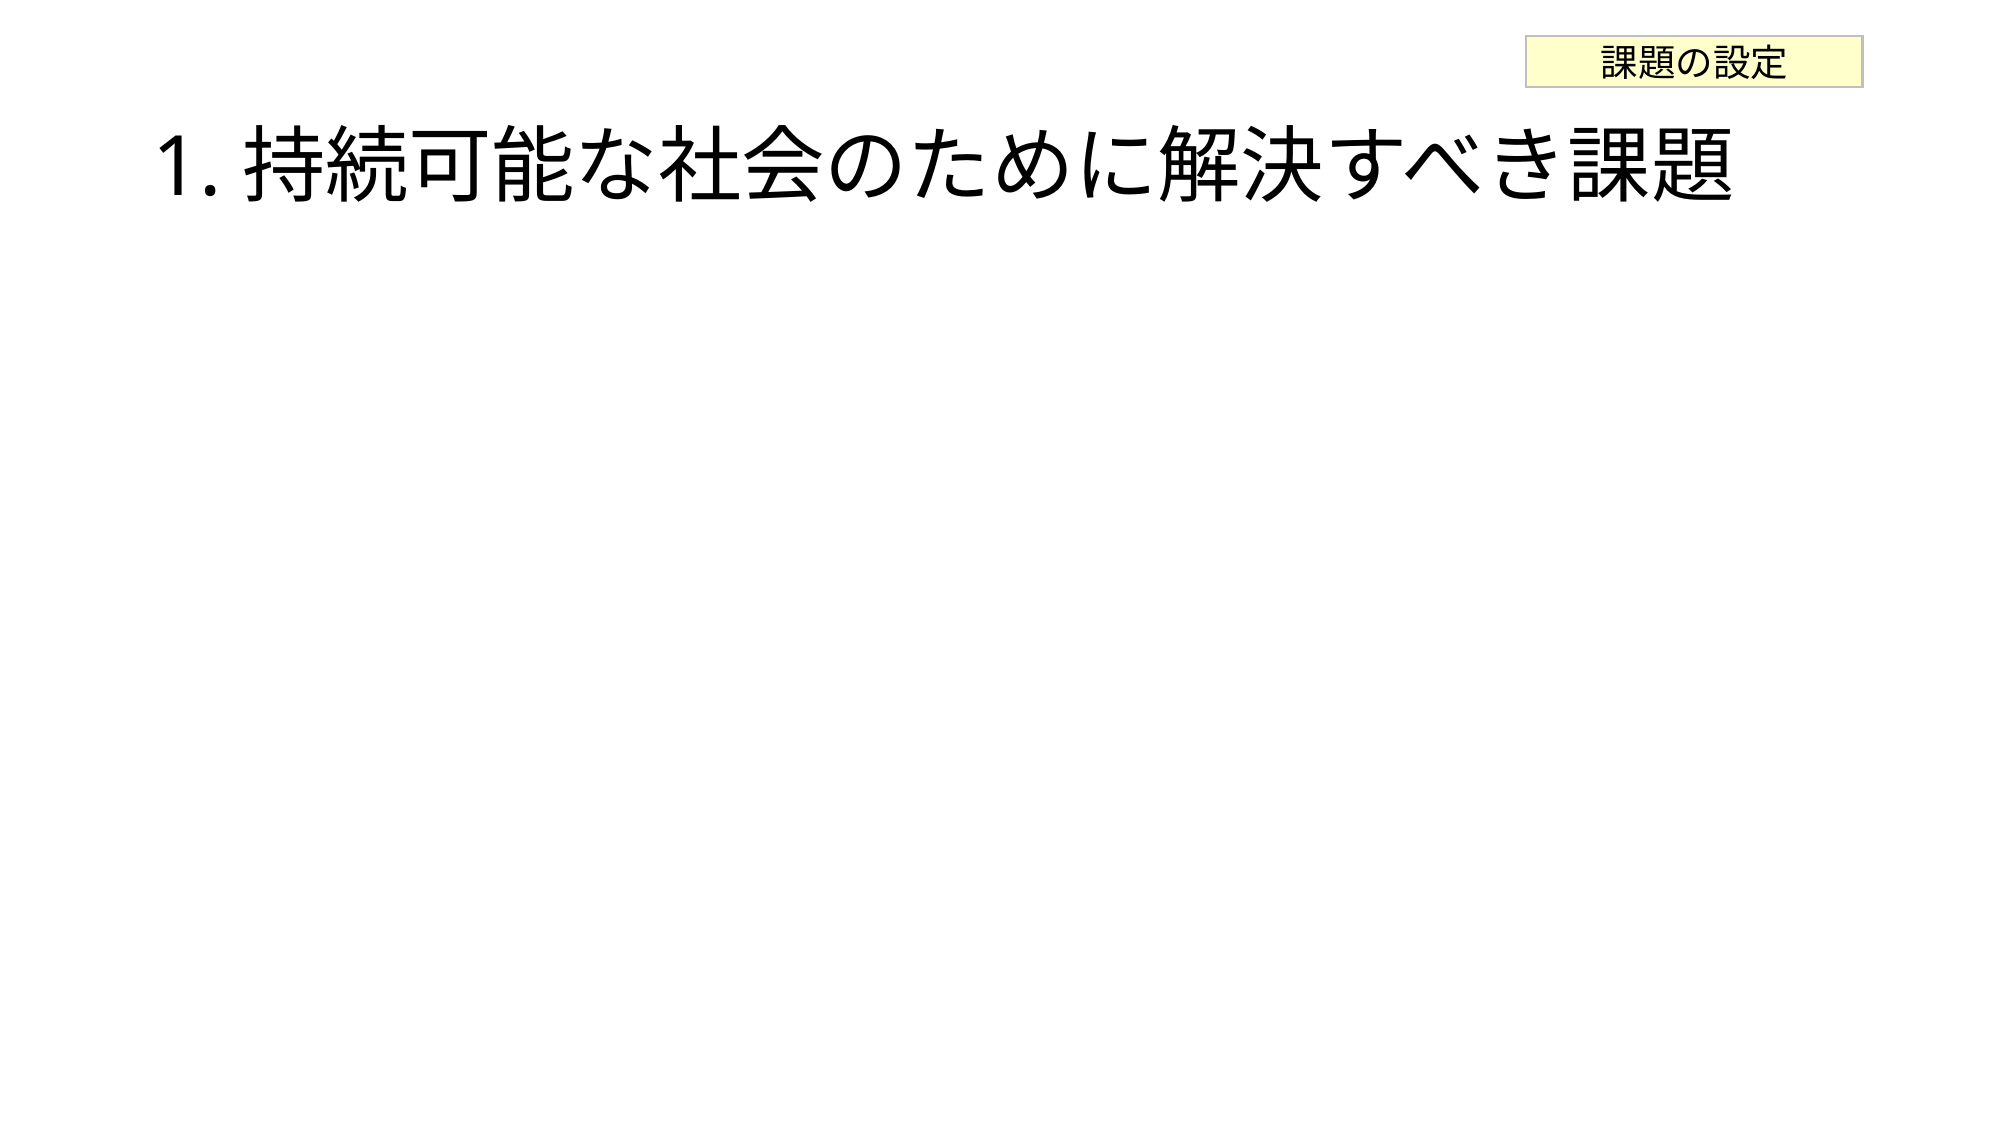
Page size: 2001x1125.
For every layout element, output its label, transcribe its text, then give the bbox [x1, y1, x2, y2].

text_box 課題の設定 [1525, 35, 1864, 88]
title 1.持続可能な社会のために解決すべき課題 [137, 59, 1863, 278]
